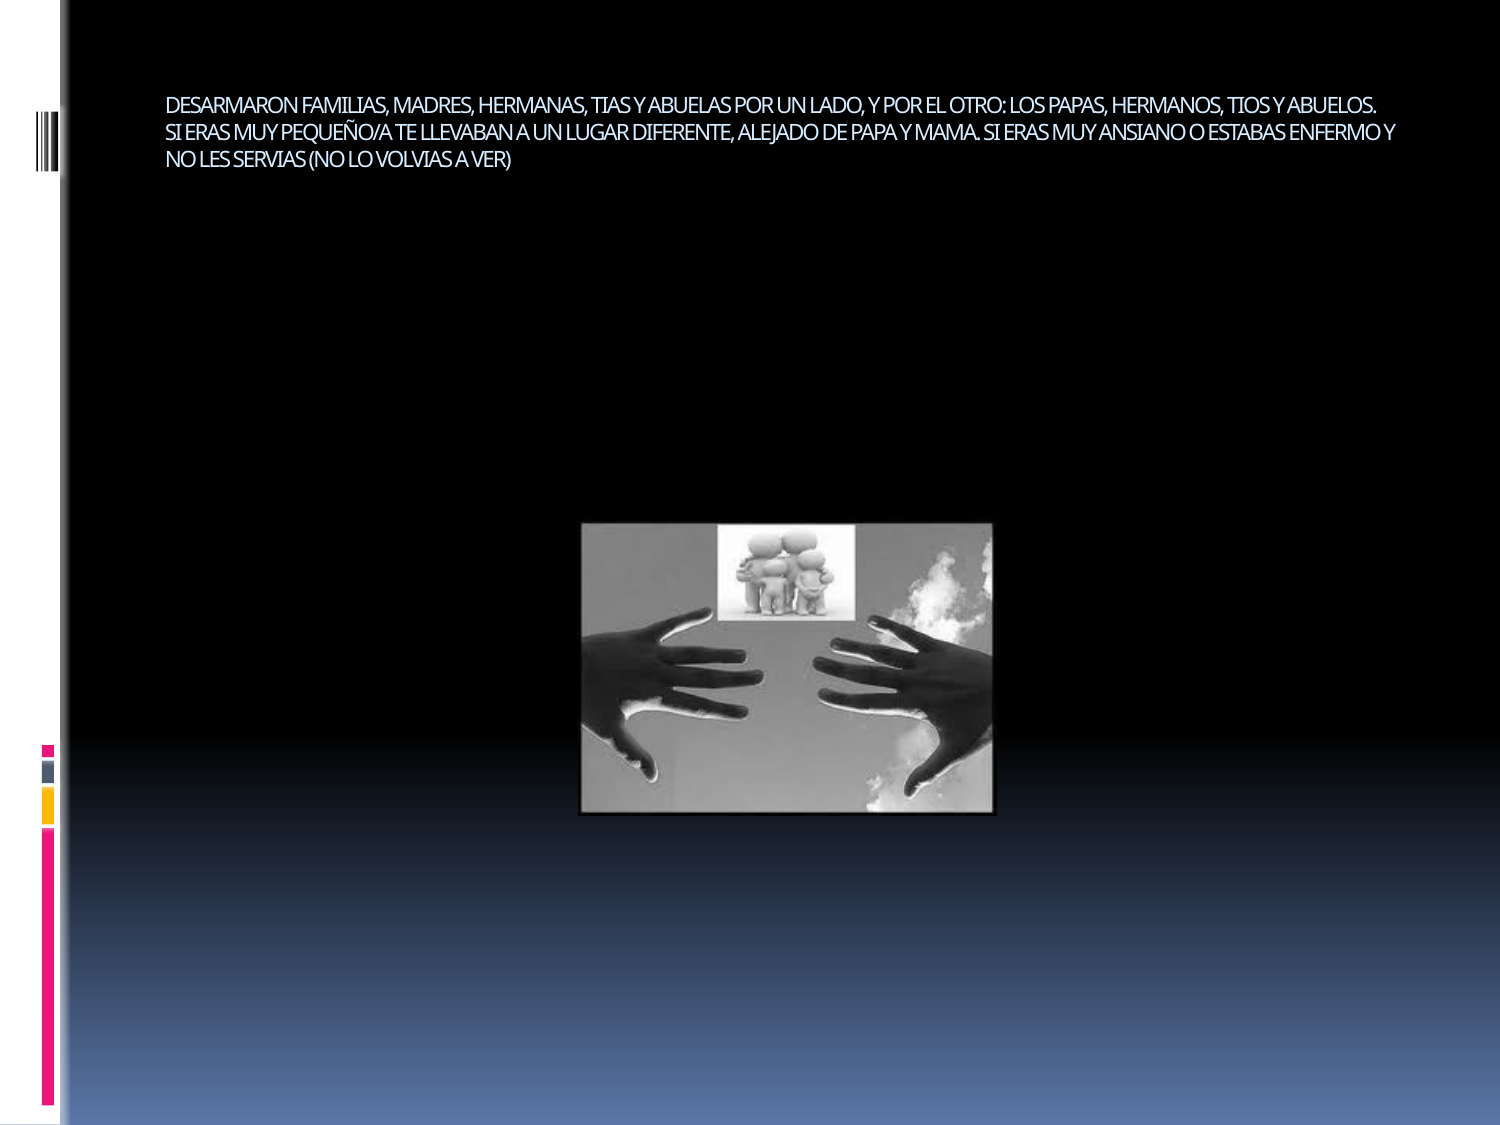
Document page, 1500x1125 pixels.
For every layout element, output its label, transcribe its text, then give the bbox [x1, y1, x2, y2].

title DESARMARON FAMILIAS, MADRES, HERMANAS, TIAS Y ABUELAS POR UN LADO, Y POR EL OTRO: LOS PAPAS, HERMANOS, TIOS Y ABUELOS. SI ERAS MUY PEQUEÑO/A TE LLEVABAN A UN LUGAR DIFERENTE, ALEJADO DE PAPA Y MAMA. SI ERAS MUY ANSIANO O ESTABAS ENFERMO Y NO LES SERVIAS (NO LO VOLVIAS A VER) [150, 83, 1425, 234]
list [578, 519, 997, 816]
